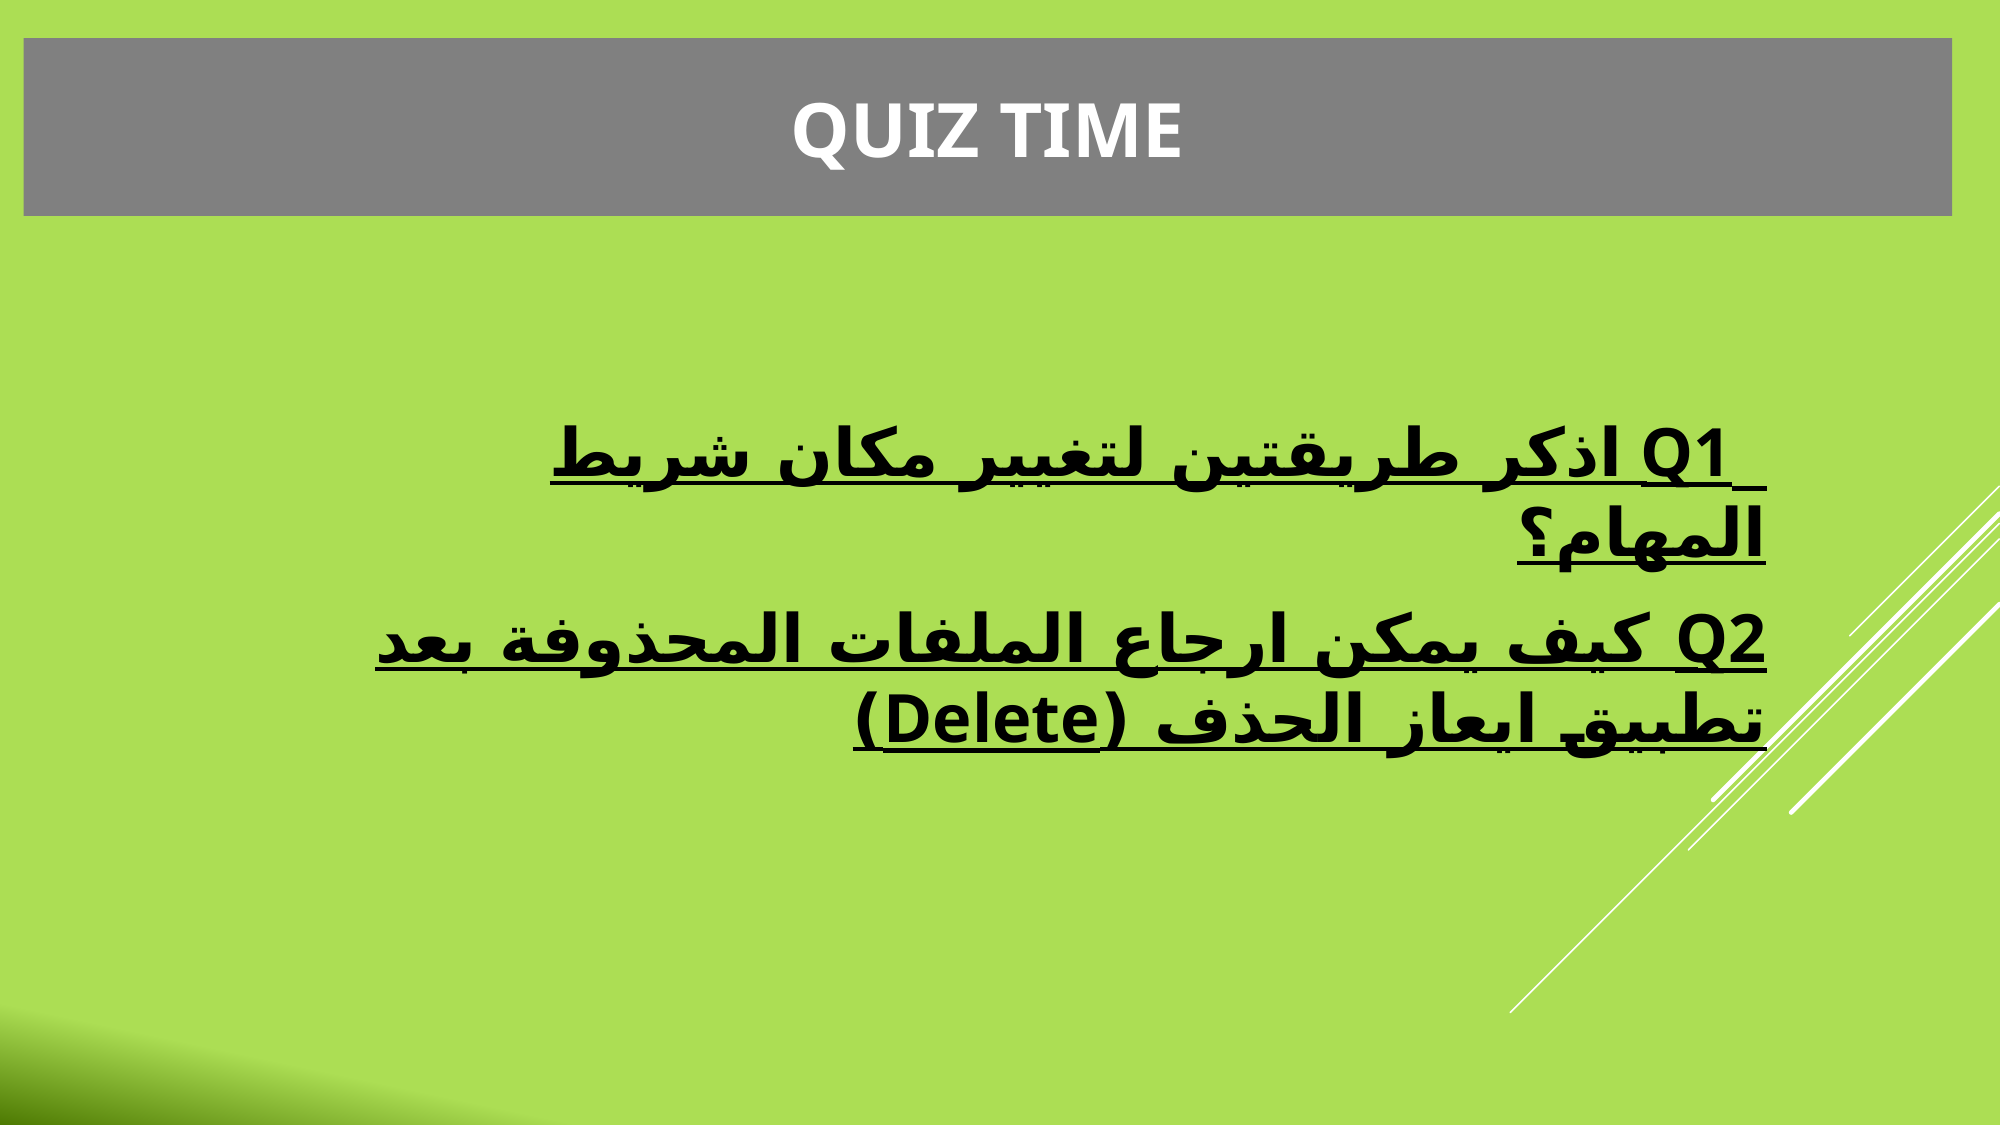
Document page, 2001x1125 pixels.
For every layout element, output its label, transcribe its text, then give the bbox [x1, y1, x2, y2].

text_box Quiz Time [23, 38, 1953, 216]
list Q1 اذكر طريقتين لتغيير مكان شريط المهام؟ Q2 كيف يمكن ارجاع الملفات المحذوفة بعد تطبيق ايعاز الحذف (Delete) [355, 183, 1782, 983]
